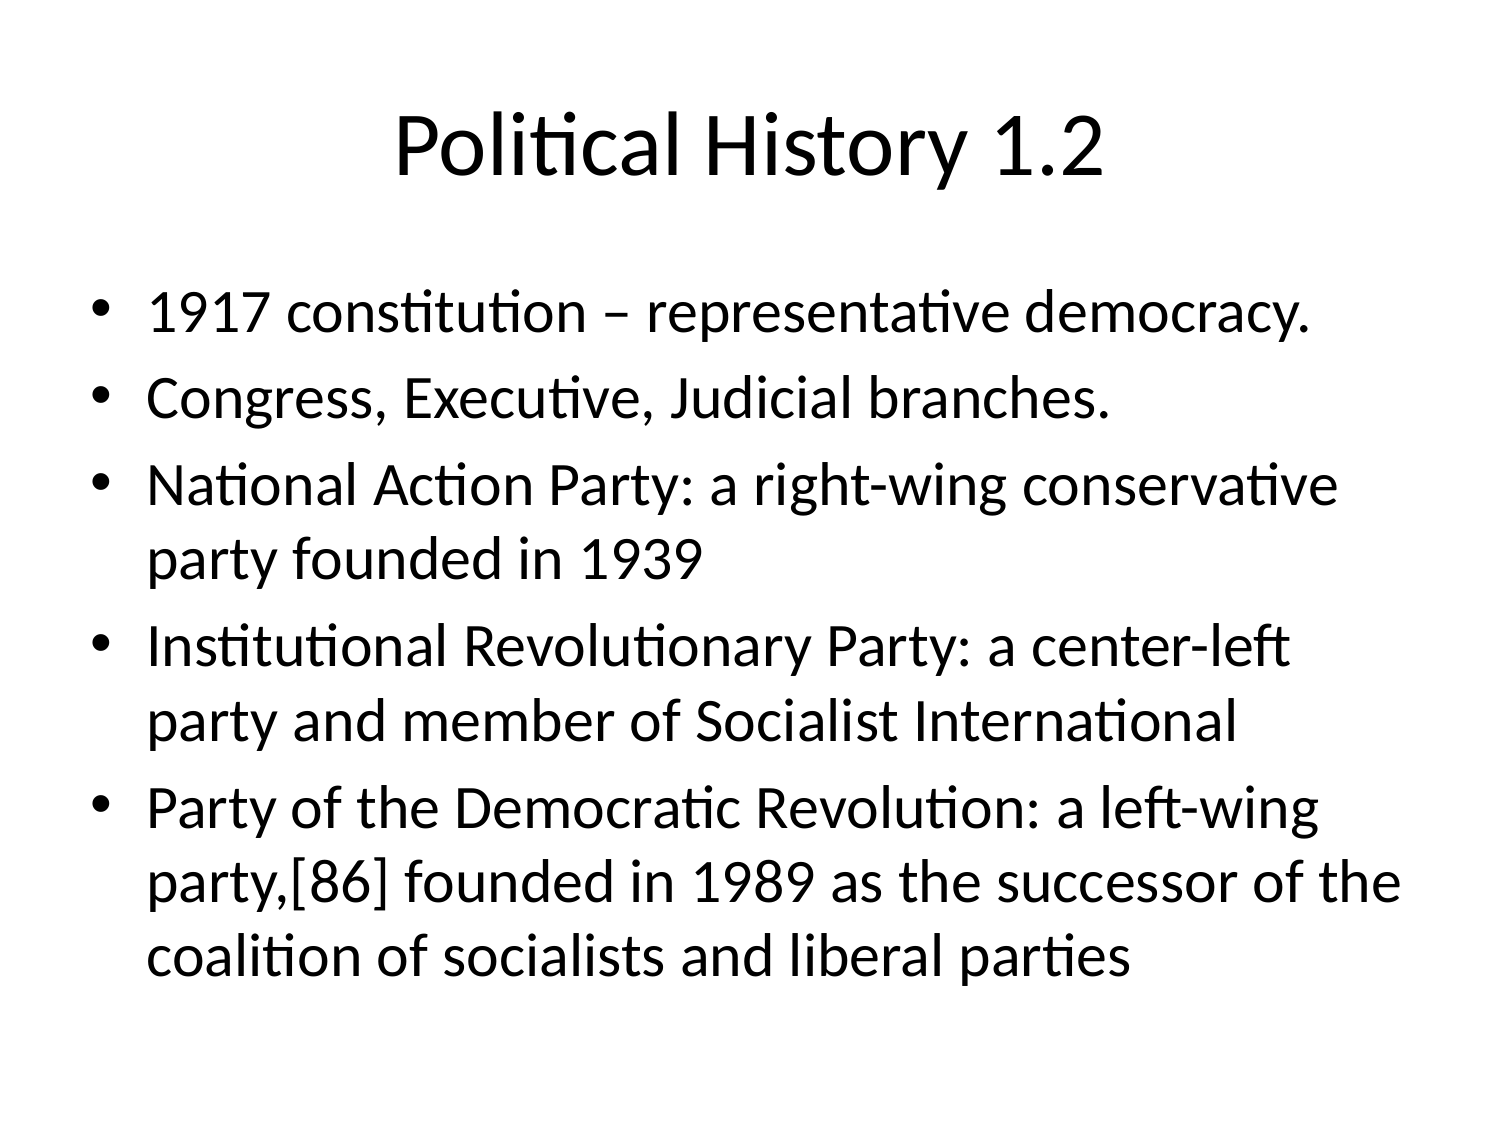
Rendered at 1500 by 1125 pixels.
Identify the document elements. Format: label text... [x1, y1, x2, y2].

title Political History 1.2 [75, 45, 1425, 233]
list 1917 constitution – representative democracy. Congress, Executive, Judicial branches. National Action Party: a right-wing conservative party founded in 1939 Institutional Revolutionary Party: a center-left party and member of Socialist International Party of the Democratic Revolution: a left-wing party,[86] founded in 1989 as the successor of the coalition of socialists and liberal parties [75, 262, 1425, 1005]
